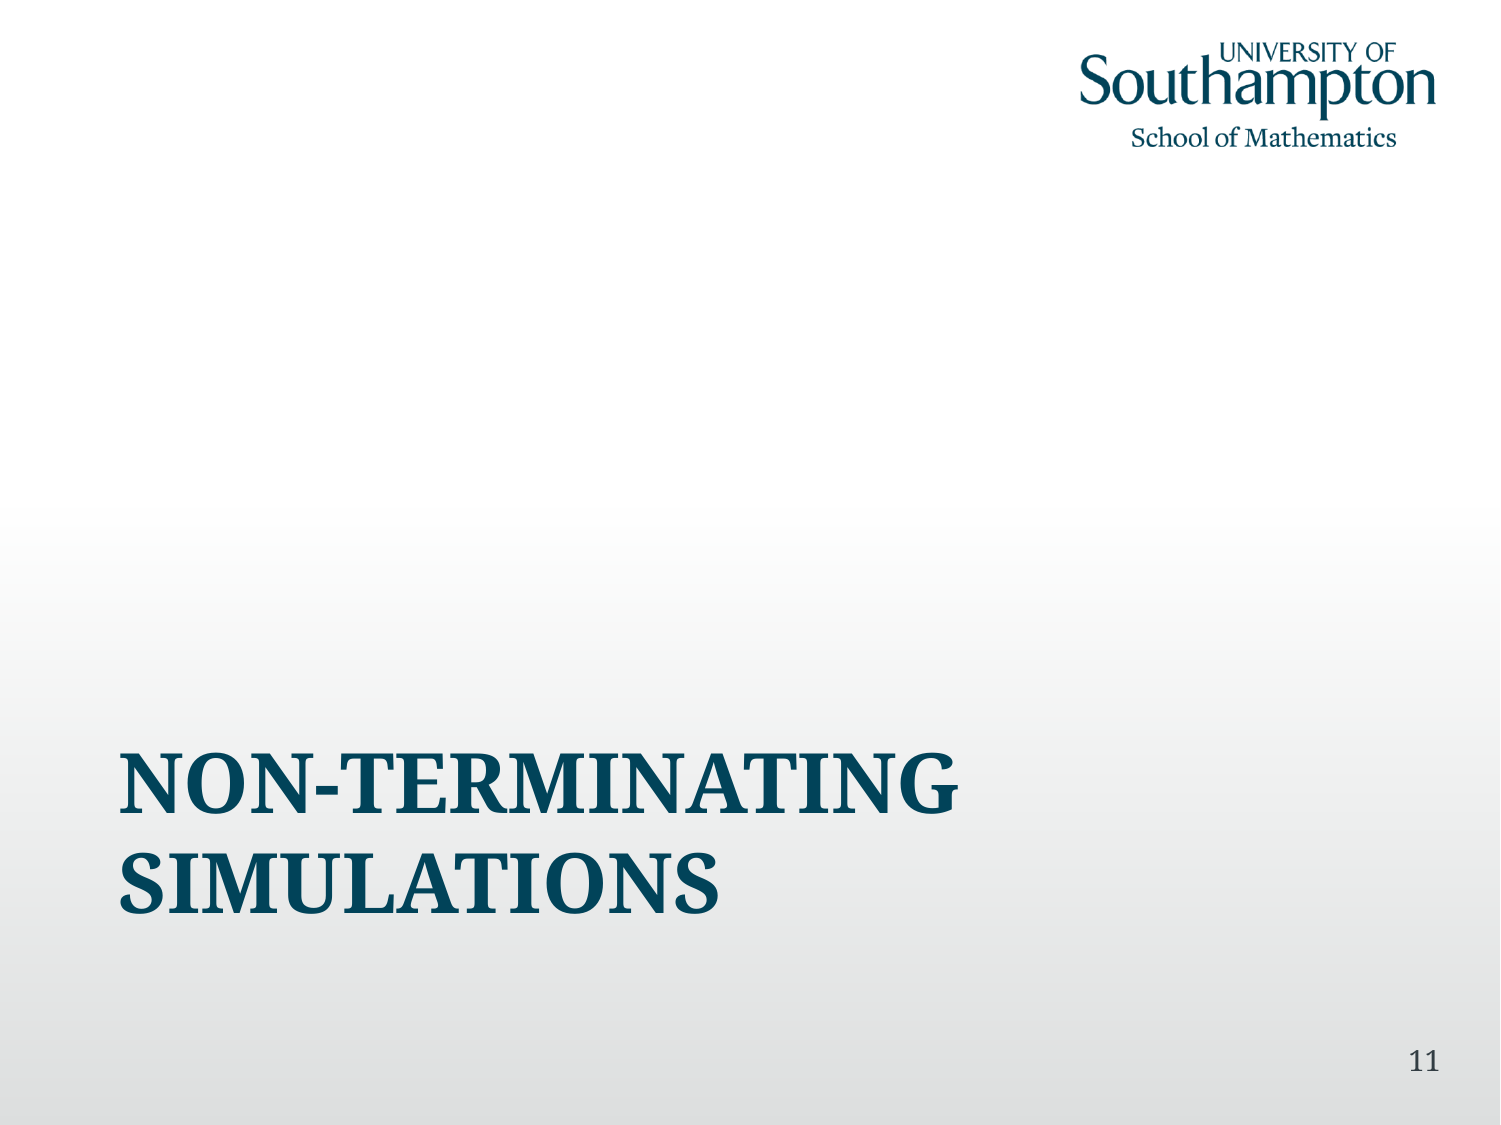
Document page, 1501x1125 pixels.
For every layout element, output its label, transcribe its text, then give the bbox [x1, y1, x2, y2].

slide_number 11 [1128, 1034, 1441, 1110]
picture [1080, 42, 1436, 147]
picture [1296, 42, 1301, 51]
title Non-terminating simulations [118, 722, 1394, 947]
